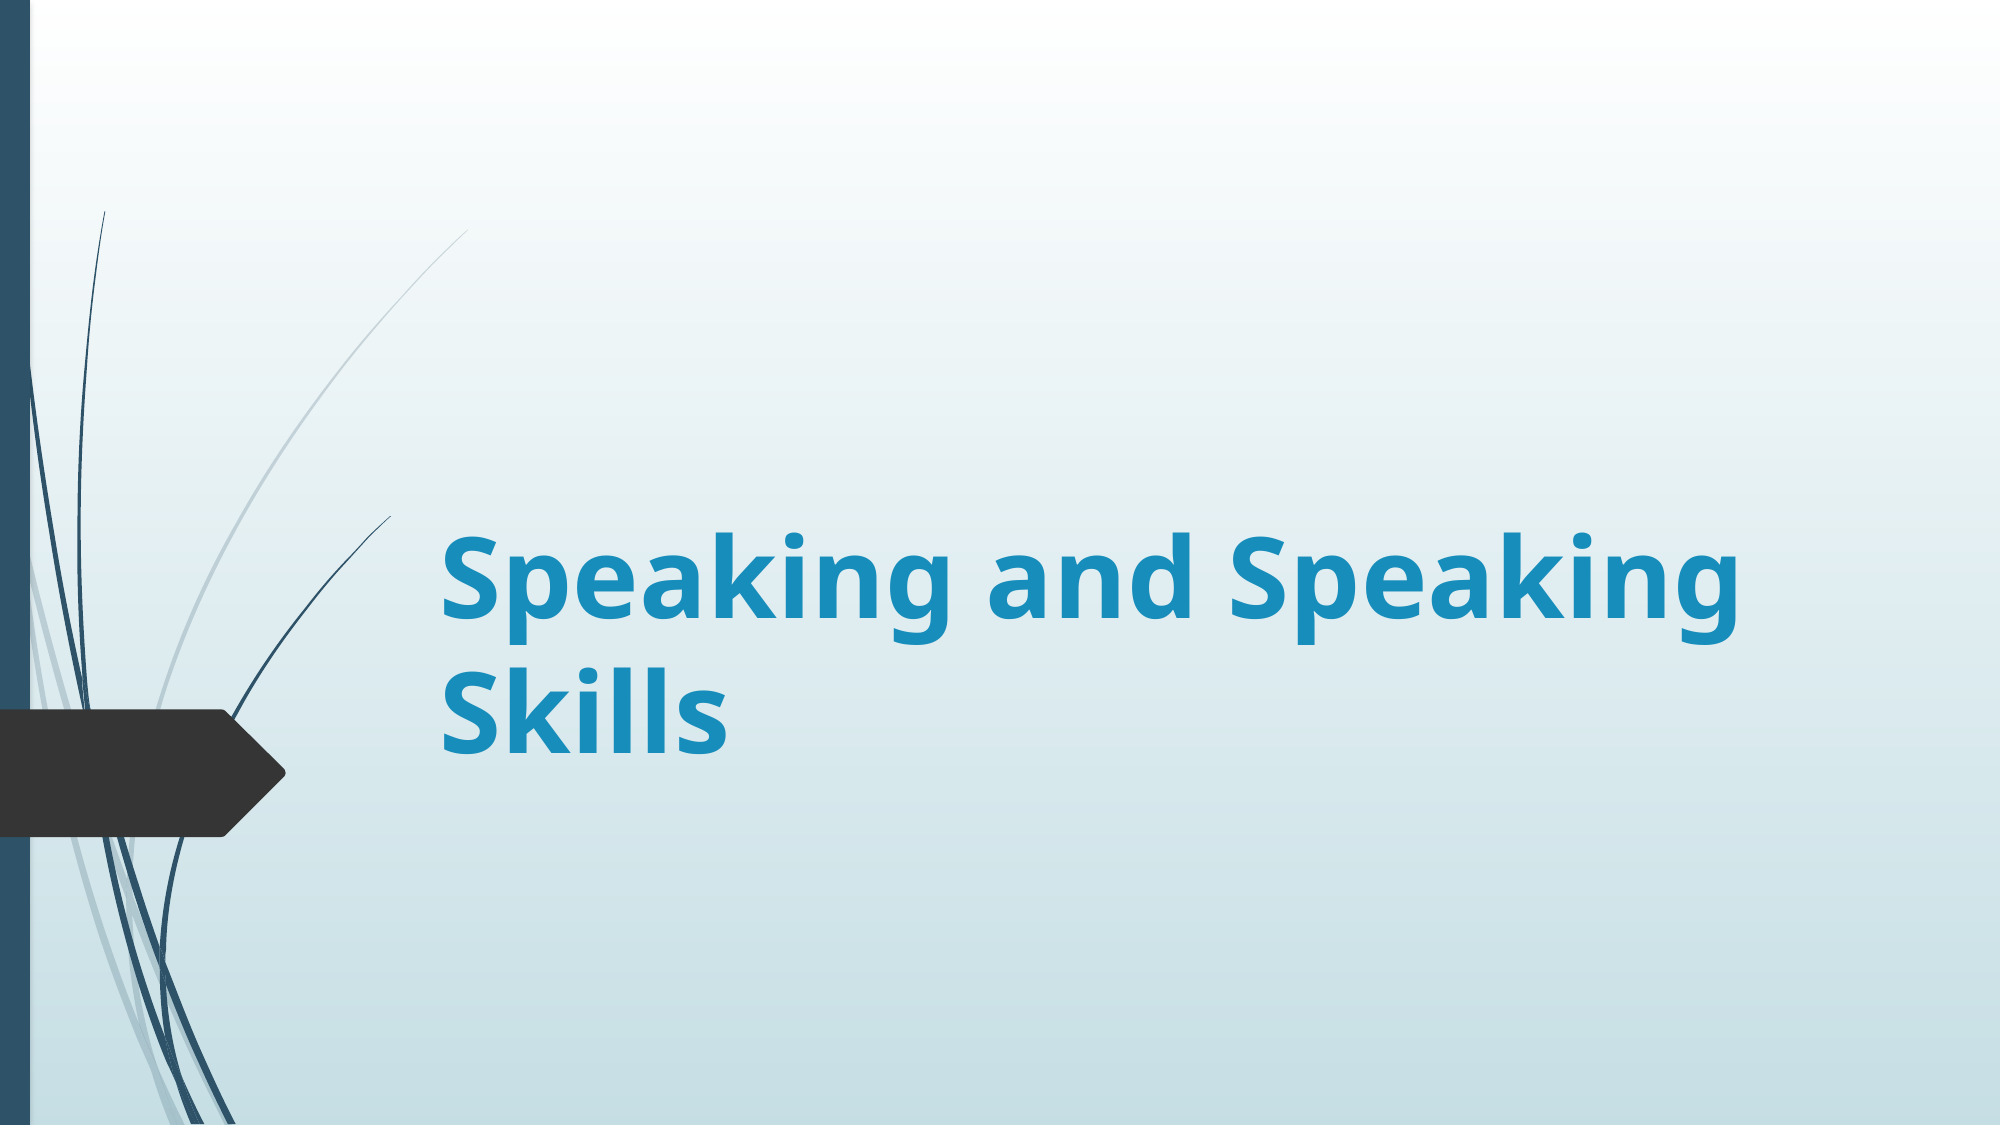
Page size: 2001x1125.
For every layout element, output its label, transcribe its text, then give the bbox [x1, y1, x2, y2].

title Speaking and Speaking Skills [424, 412, 1888, 784]
